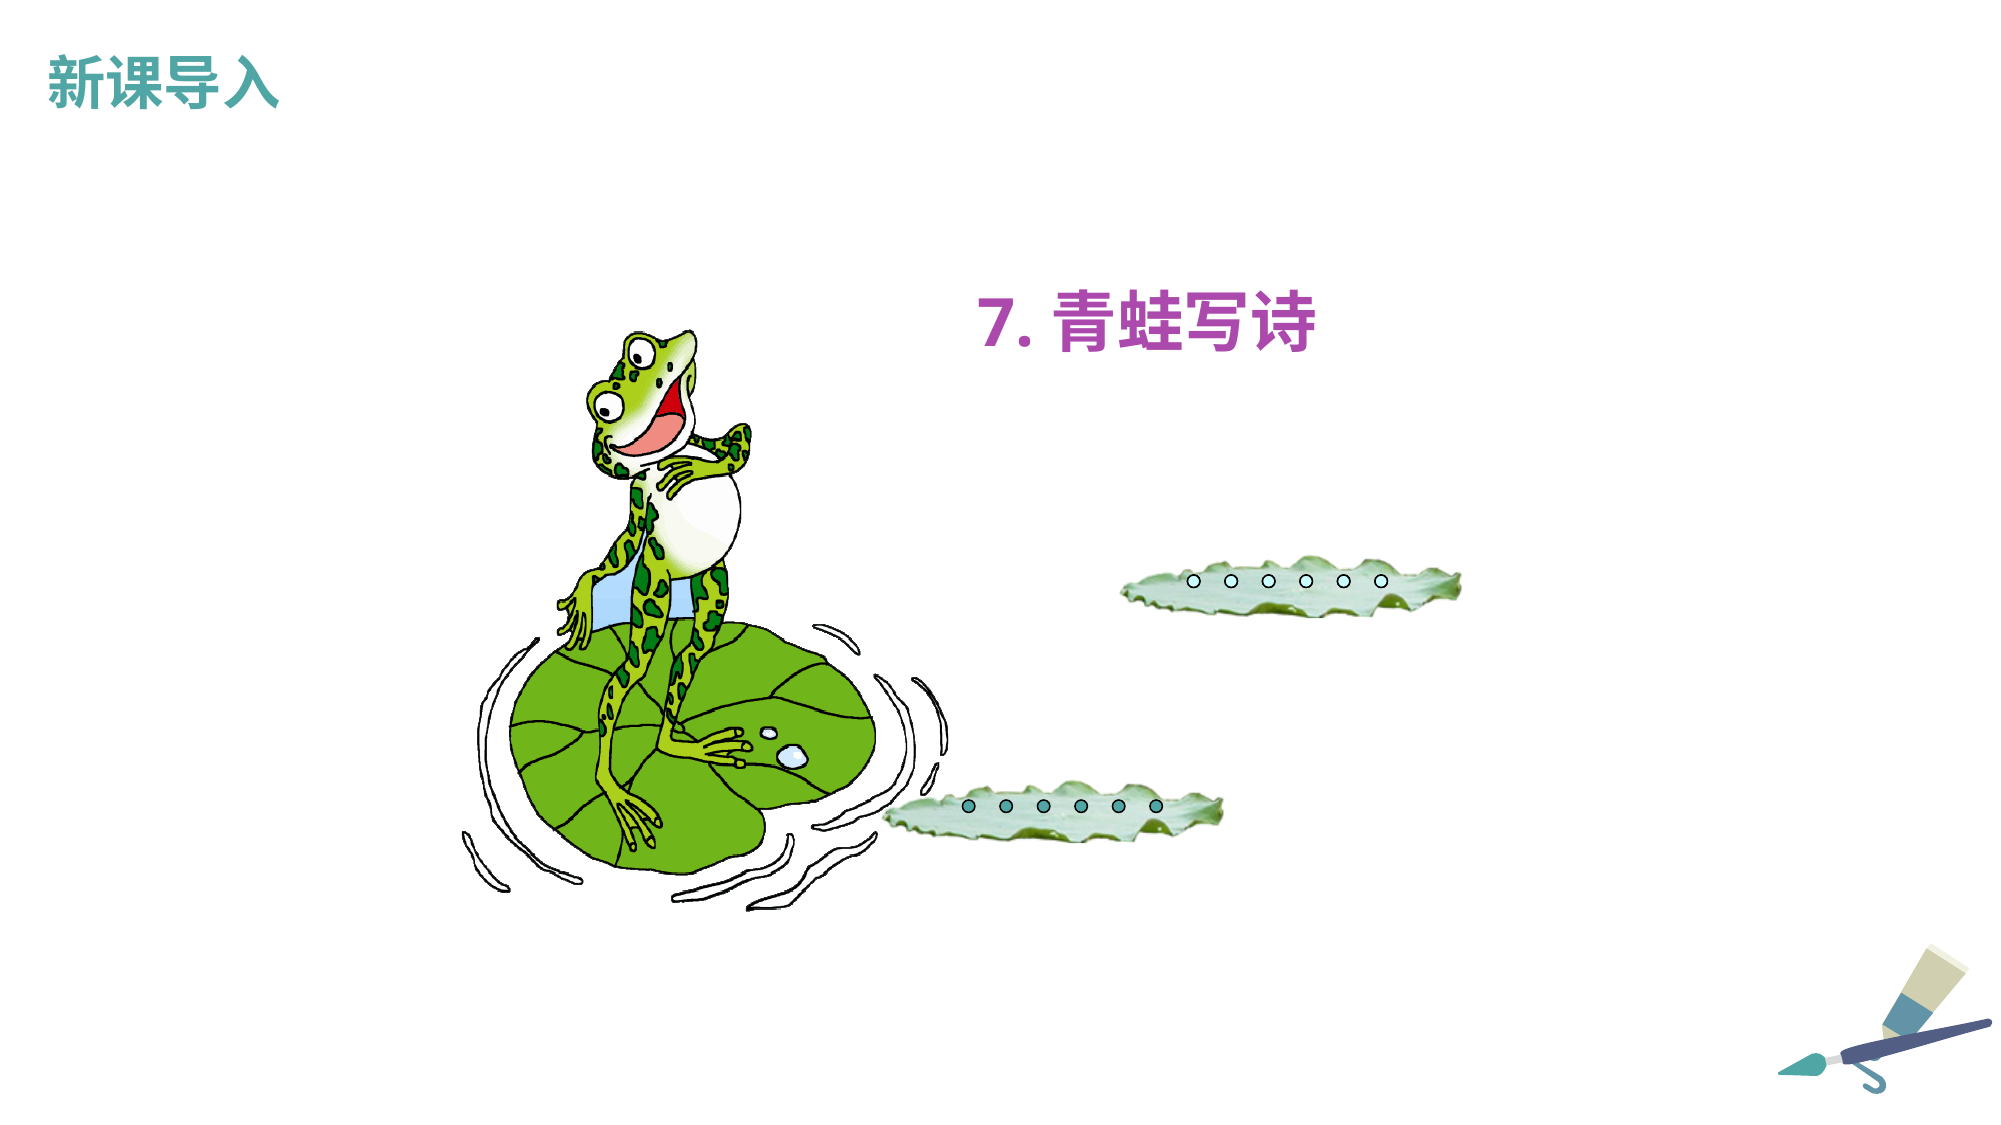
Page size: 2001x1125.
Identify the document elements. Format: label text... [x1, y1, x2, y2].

text_box 7.青蛙写诗 [962, 272, 1350, 368]
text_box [1811, 945, 1974, 1125]
picture [1087, 537, 1491, 657]
picture [337, 314, 1253, 928]
text_box 新课导入 [32, 38, 296, 124]
